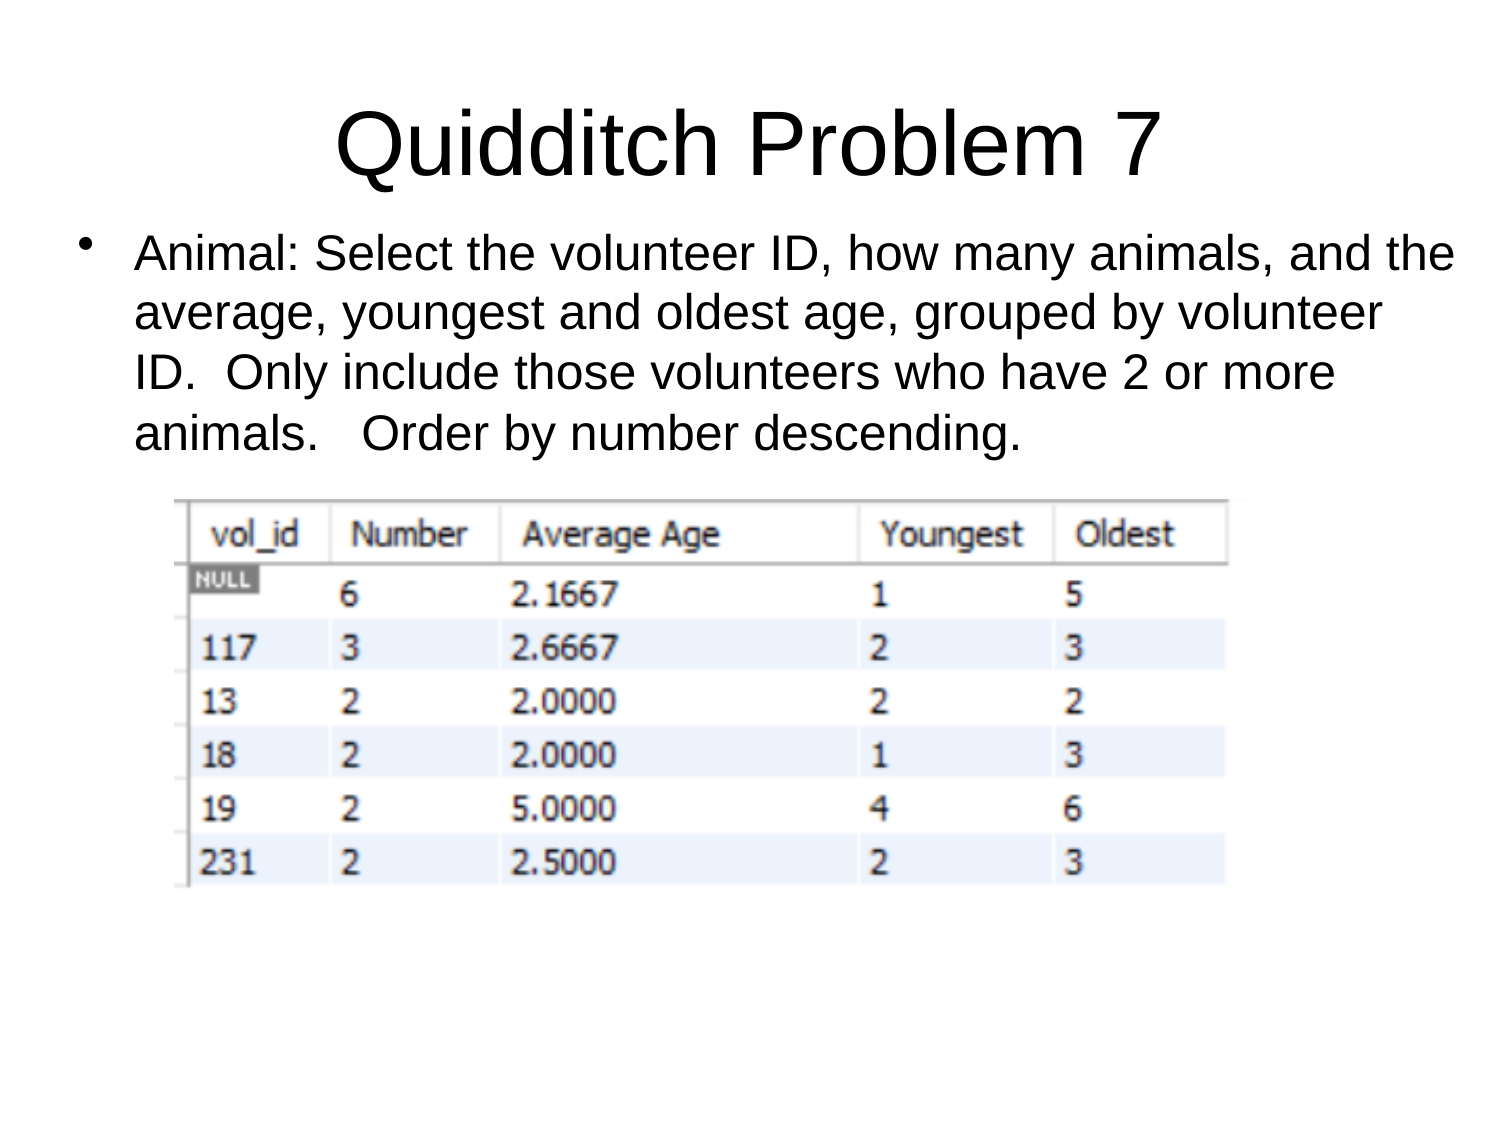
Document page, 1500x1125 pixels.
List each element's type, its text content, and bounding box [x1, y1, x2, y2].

title Quidditch Problem 7 [75, 45, 1425, 212]
picture [174, 499, 1251, 911]
list Animal: Select the volunteer ID, how many animals, and the average, youngest and oldest age, grouped by volunteer ID. Only include those volunteers who have 2 or more animals. Order by number descending. [62, 212, 1475, 500]
